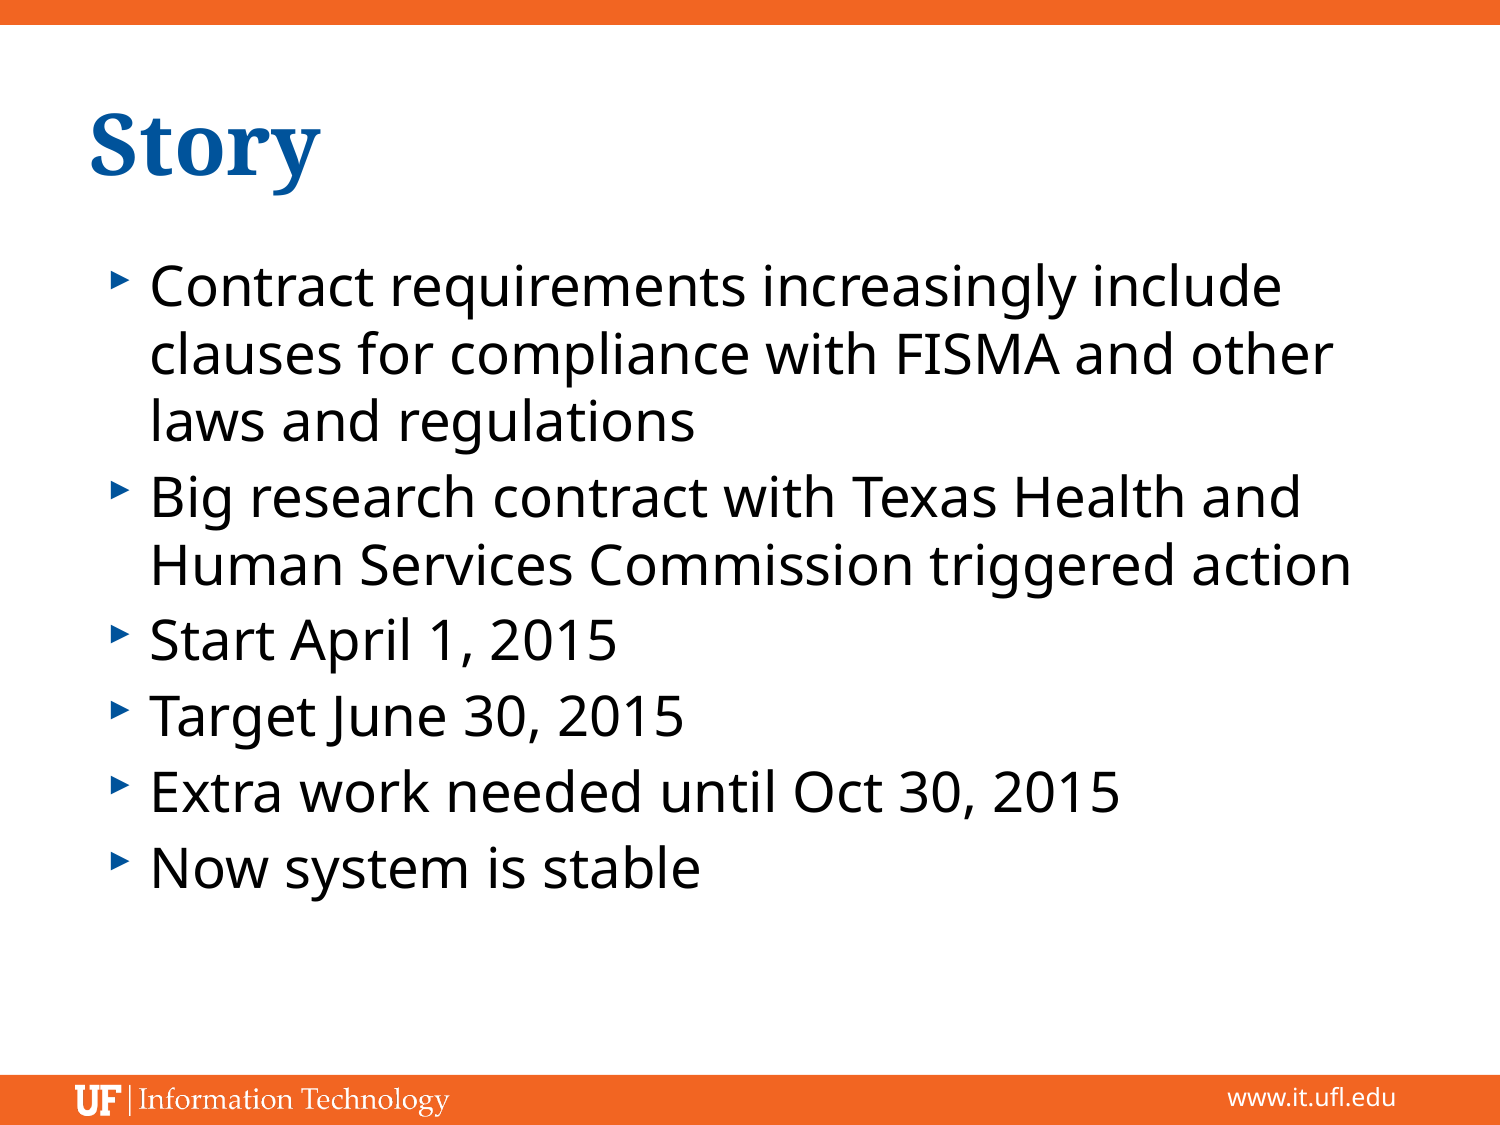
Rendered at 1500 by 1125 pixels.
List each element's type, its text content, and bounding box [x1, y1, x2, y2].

picture [75, 1083, 450, 1117]
list Contract requirements increasingly include clauses for compliance with FISMA and other laws and regulations Big research contract with Texas Health and Human Services Commission triggered action Start April 1, 2015 Target June 30, 2015 Extra work needed until Oct 30, 2015 Now system is stable [75, 243, 1425, 986]
title Story [75, 50, 1425, 233]
